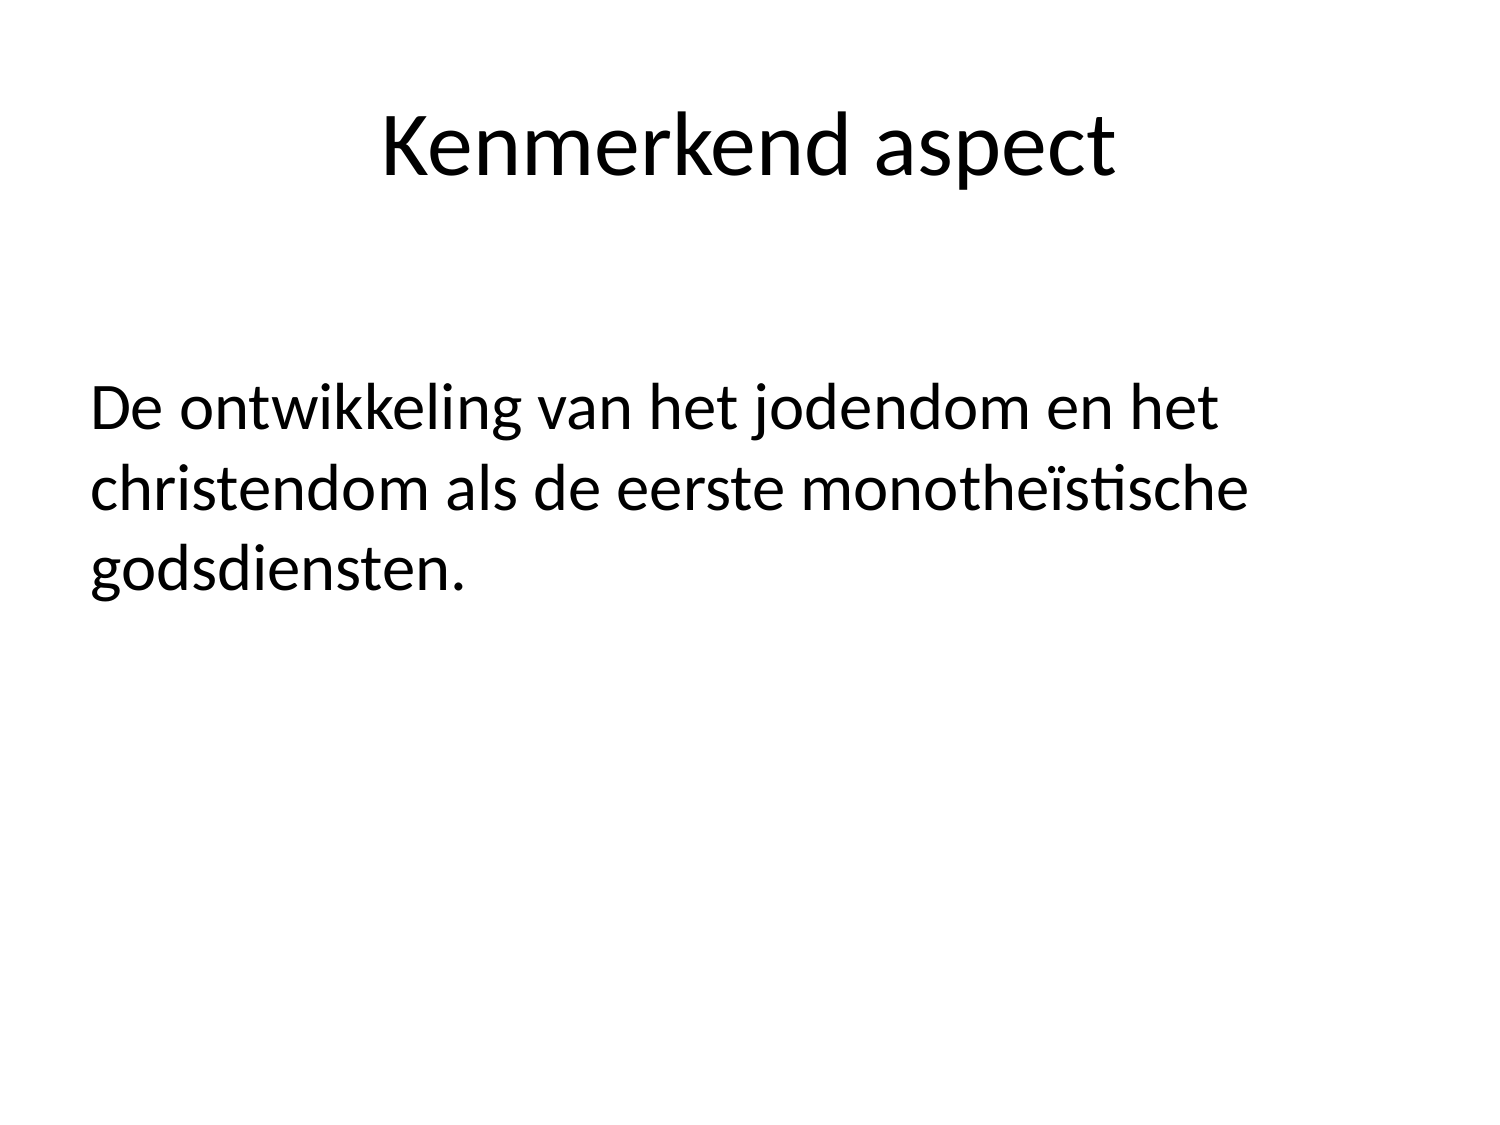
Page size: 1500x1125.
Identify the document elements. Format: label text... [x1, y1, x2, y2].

list De ontwikkeling van het jodendom en het christendom als de eerste monotheïstische godsdiensten. [75, 262, 1425, 1005]
title Kenmerkend aspect [75, 45, 1425, 233]
